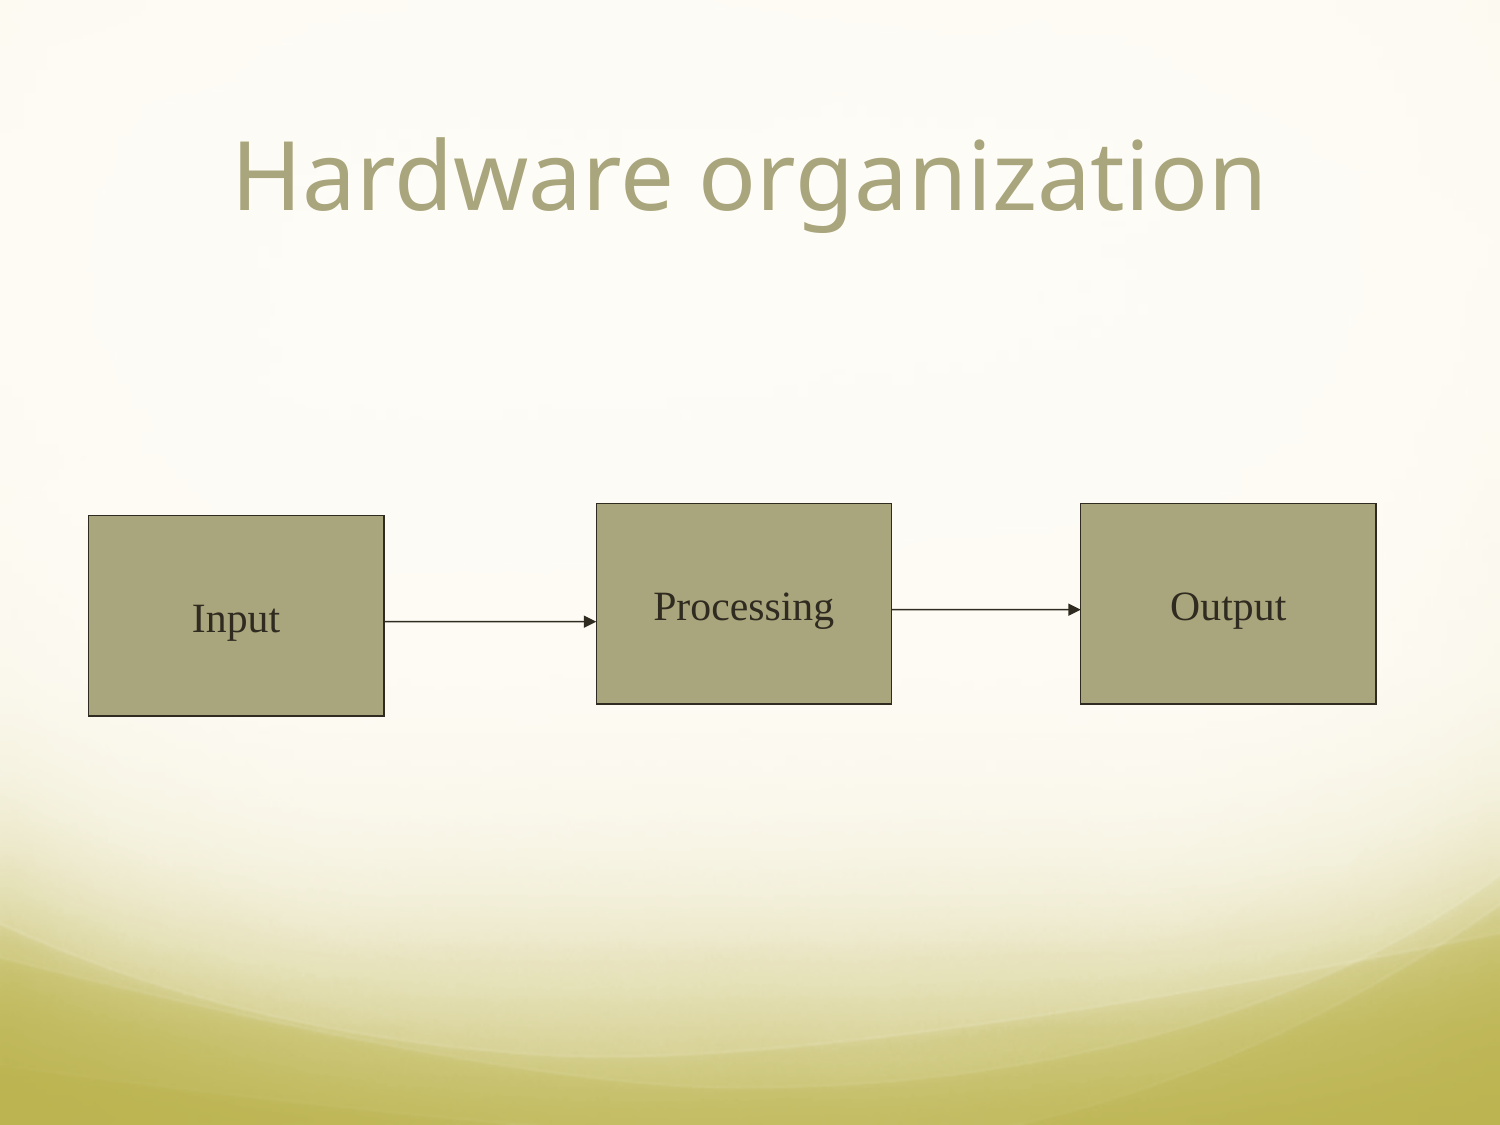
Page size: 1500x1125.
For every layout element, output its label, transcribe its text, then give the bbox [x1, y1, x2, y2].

text_box Input [88, 515, 384, 717]
text_box [383, 615, 597, 628]
text_box [891, 603, 1081, 616]
text_box Output [1080, 503, 1376, 705]
title Hardware organization [89, 17, 1410, 238]
text_box Processing [596, 503, 892, 705]
